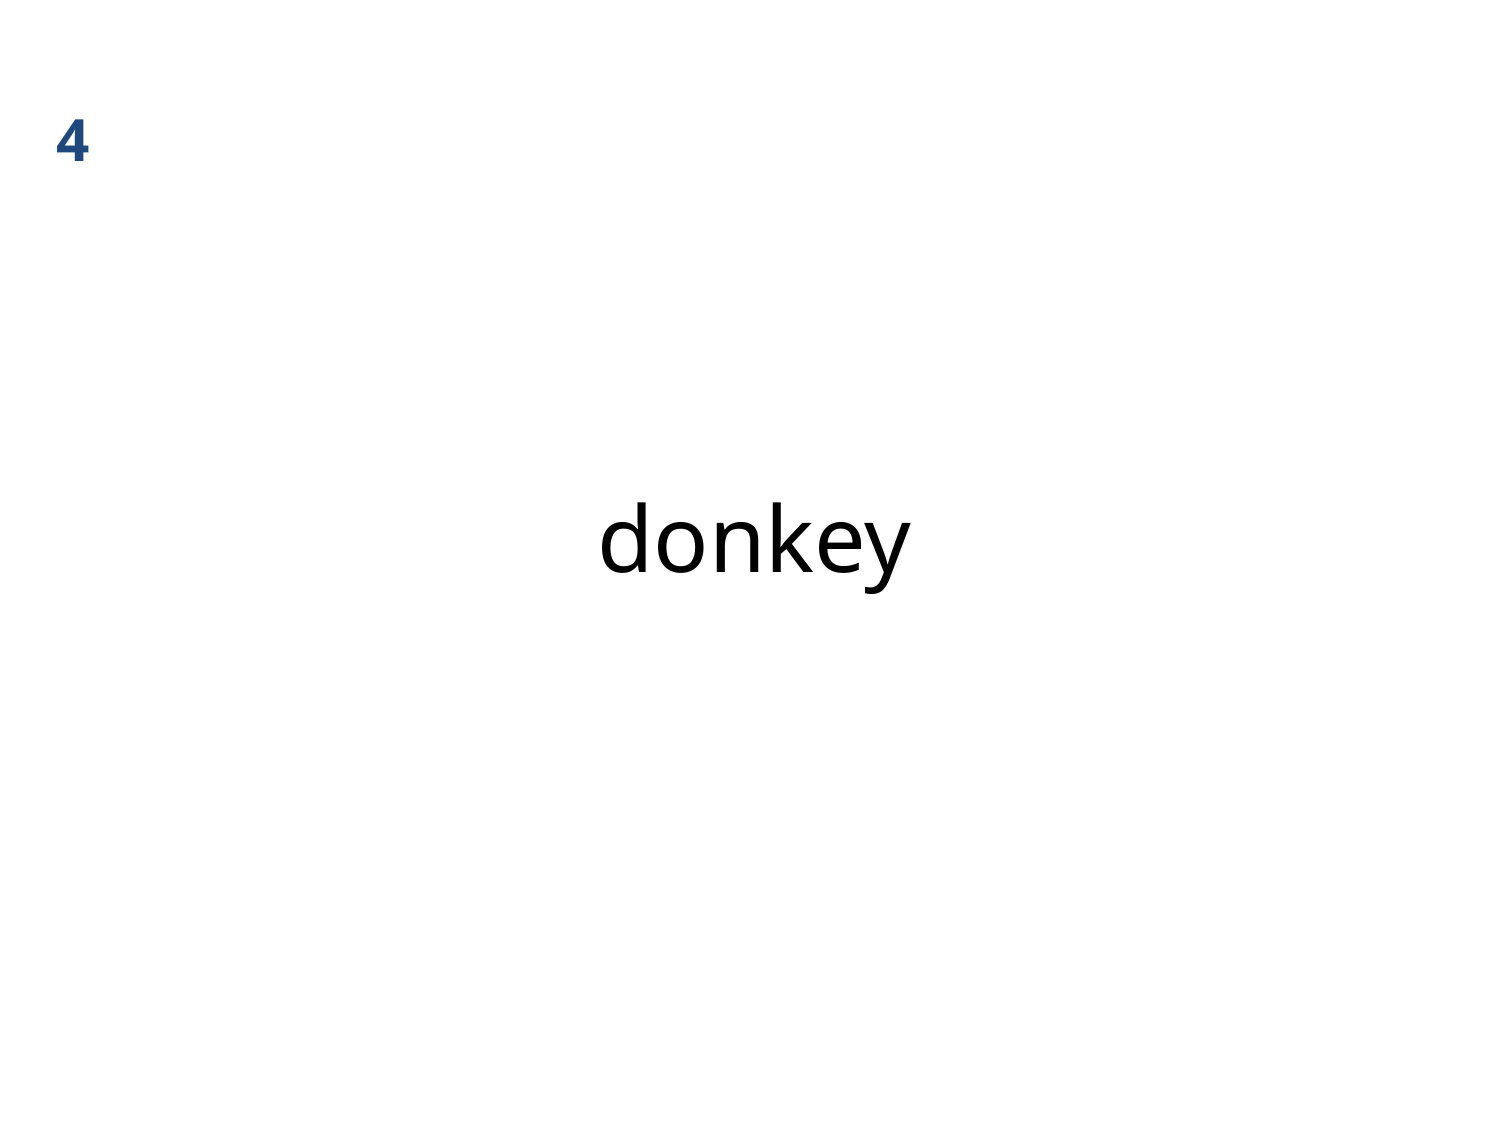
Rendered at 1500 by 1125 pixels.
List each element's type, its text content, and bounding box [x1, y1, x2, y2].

text_box donkey [303, 473, 1206, 599]
text_box 4 [41, 95, 143, 180]
